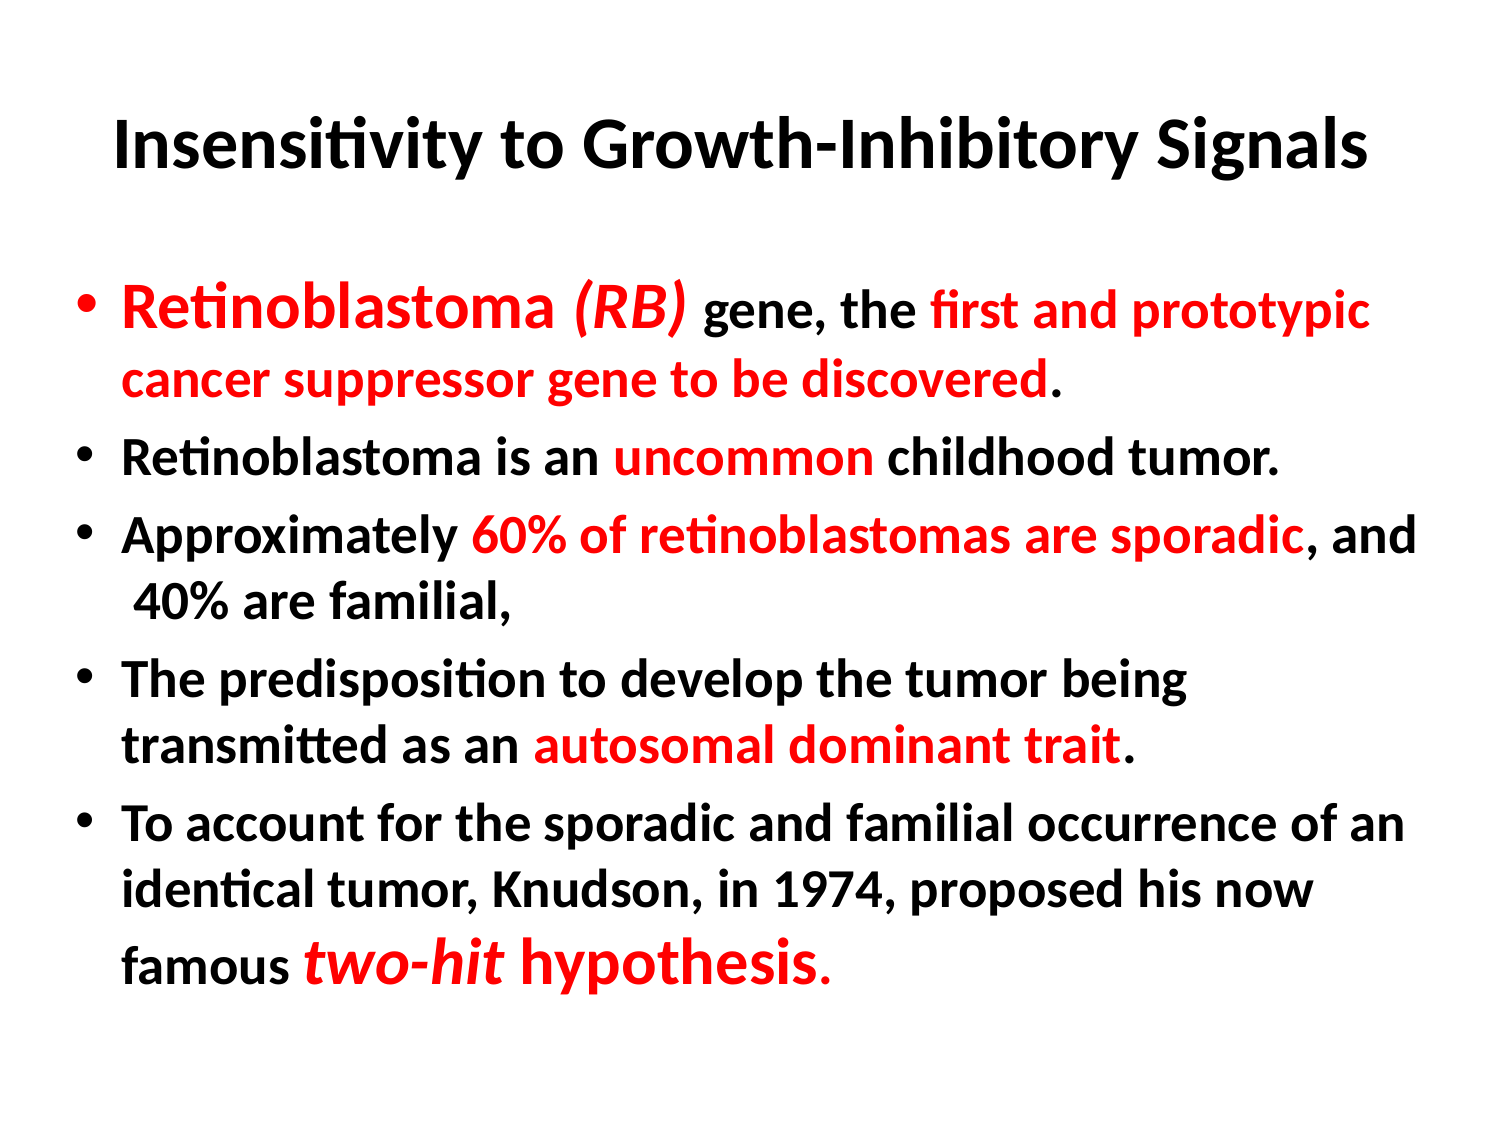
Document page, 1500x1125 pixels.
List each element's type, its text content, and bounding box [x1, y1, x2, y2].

title Insensitivity to Growth-Inhibitory Signals [75, 45, 1425, 233]
list Retinoblastoma (RB) gene, the first and prototypic cancer suppressor gene to be discovered. Retinoblastoma is an uncommon childhood tumor. Approximately 60% of retinoblastomas are sporadic, and 40% are familial, The predisposition to develop the tumor being transmitted as an autosomal dominant trait. To account for the sporadic and familial occurrence of an identical tumor, Knudson, in 1974, proposed his now famous two-hit hypothesis. [75, 262, 1425, 1005]
